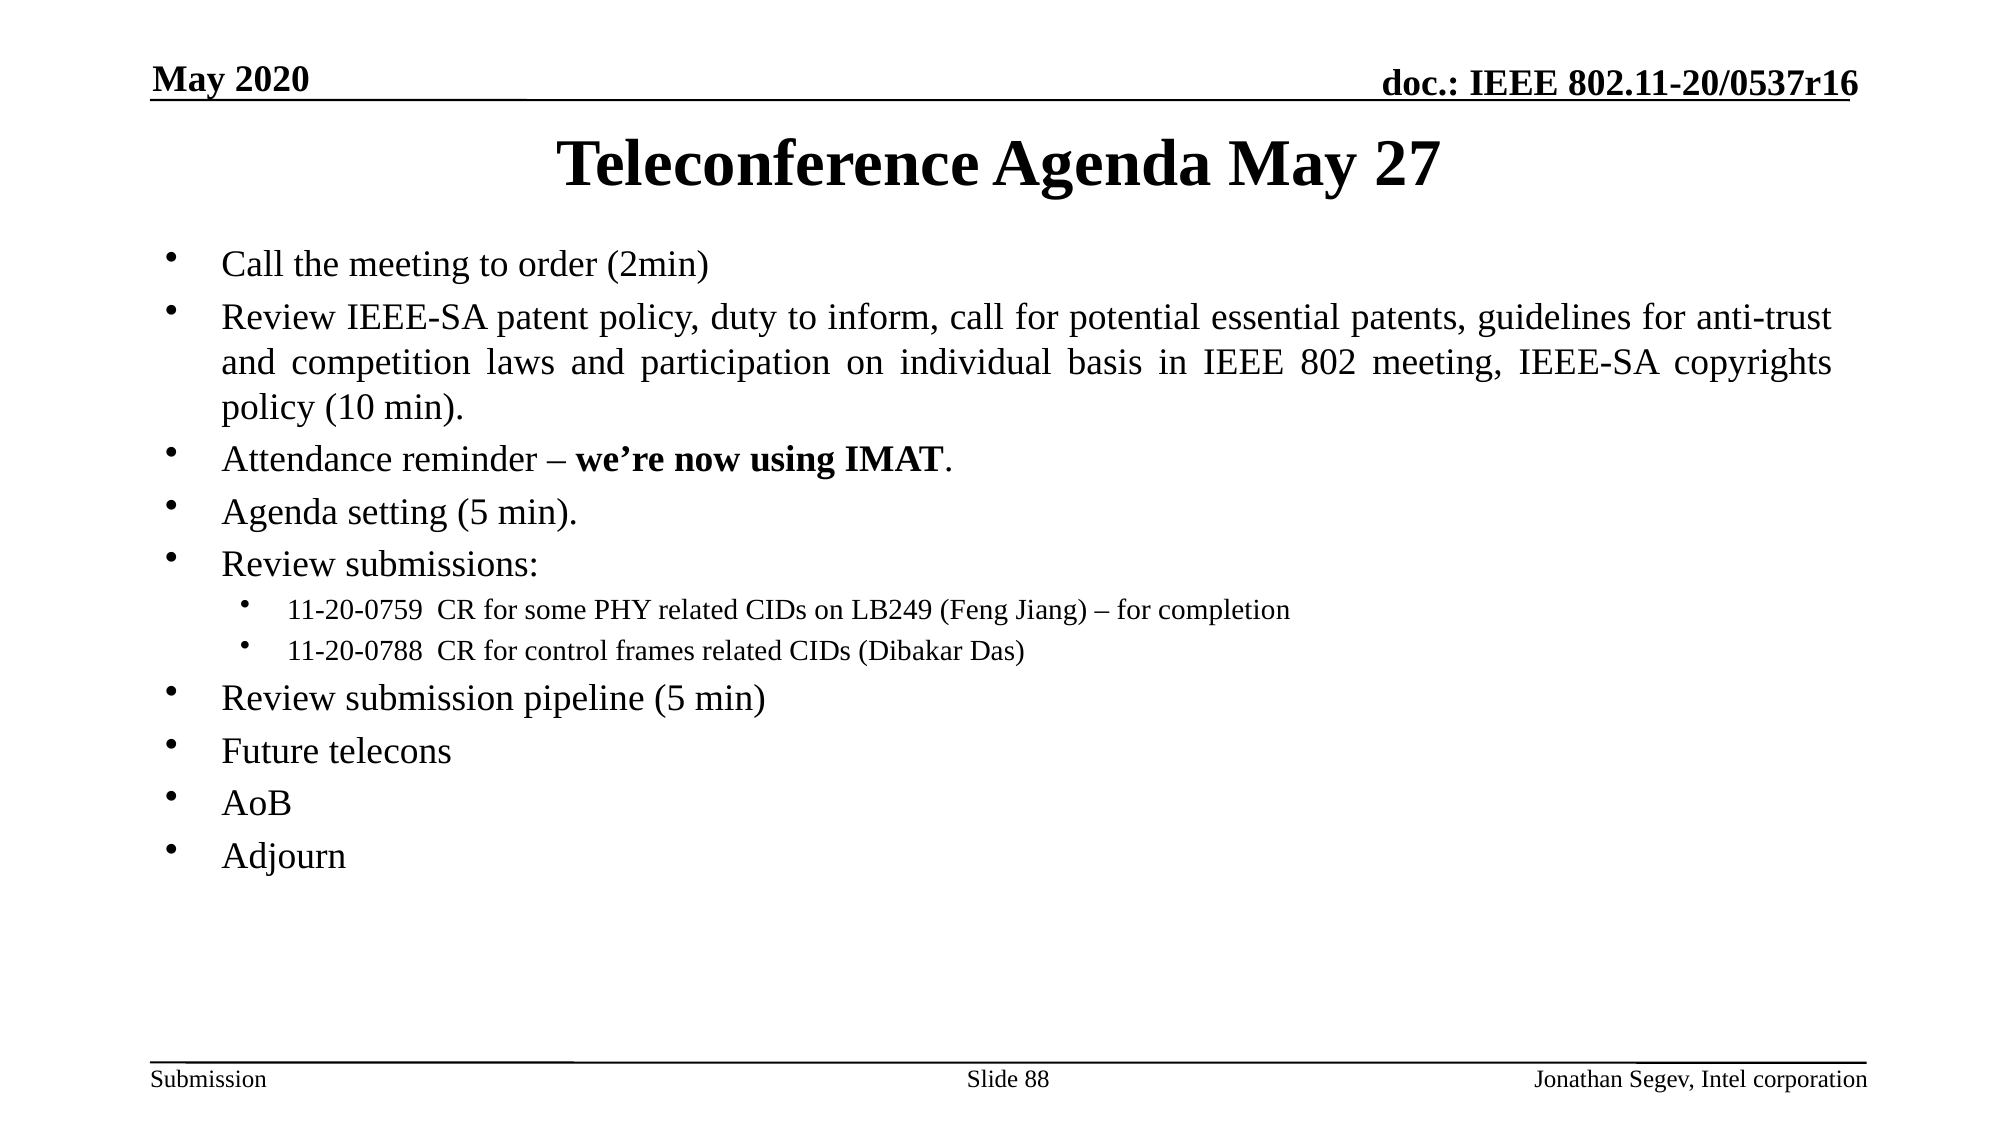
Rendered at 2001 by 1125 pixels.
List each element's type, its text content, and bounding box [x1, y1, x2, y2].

slide_number Slide 88 [950, 1061, 1067, 1123]
list Call the meeting to order (2min) Review IEEE-SA patent policy, duty to inform, call for potential essential patents, guidelines for anti-trust and competition laws and participation on individual basis in IEEE 802 meeting, IEEE-SA copyrights policy (10 min). Attendance reminder – we’re now using IMAT. Agenda setting (5 min). Review submissions: 11-20-0759 CR for some PHY related CIDs on LB249 (Feng Jiang) – for completion 11-20-0788 CR for control frames related CIDs (Dibakar Das) Review submission pipeline (5 min) Future telecons AoB Adjourn [149, 231, 1850, 1000]
footer Jonathan Segev, Intel corporation [1171, 1061, 1869, 1093]
title Teleconference Agenda May 27 [149, 112, 1850, 205]
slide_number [152, 54, 563, 100]
